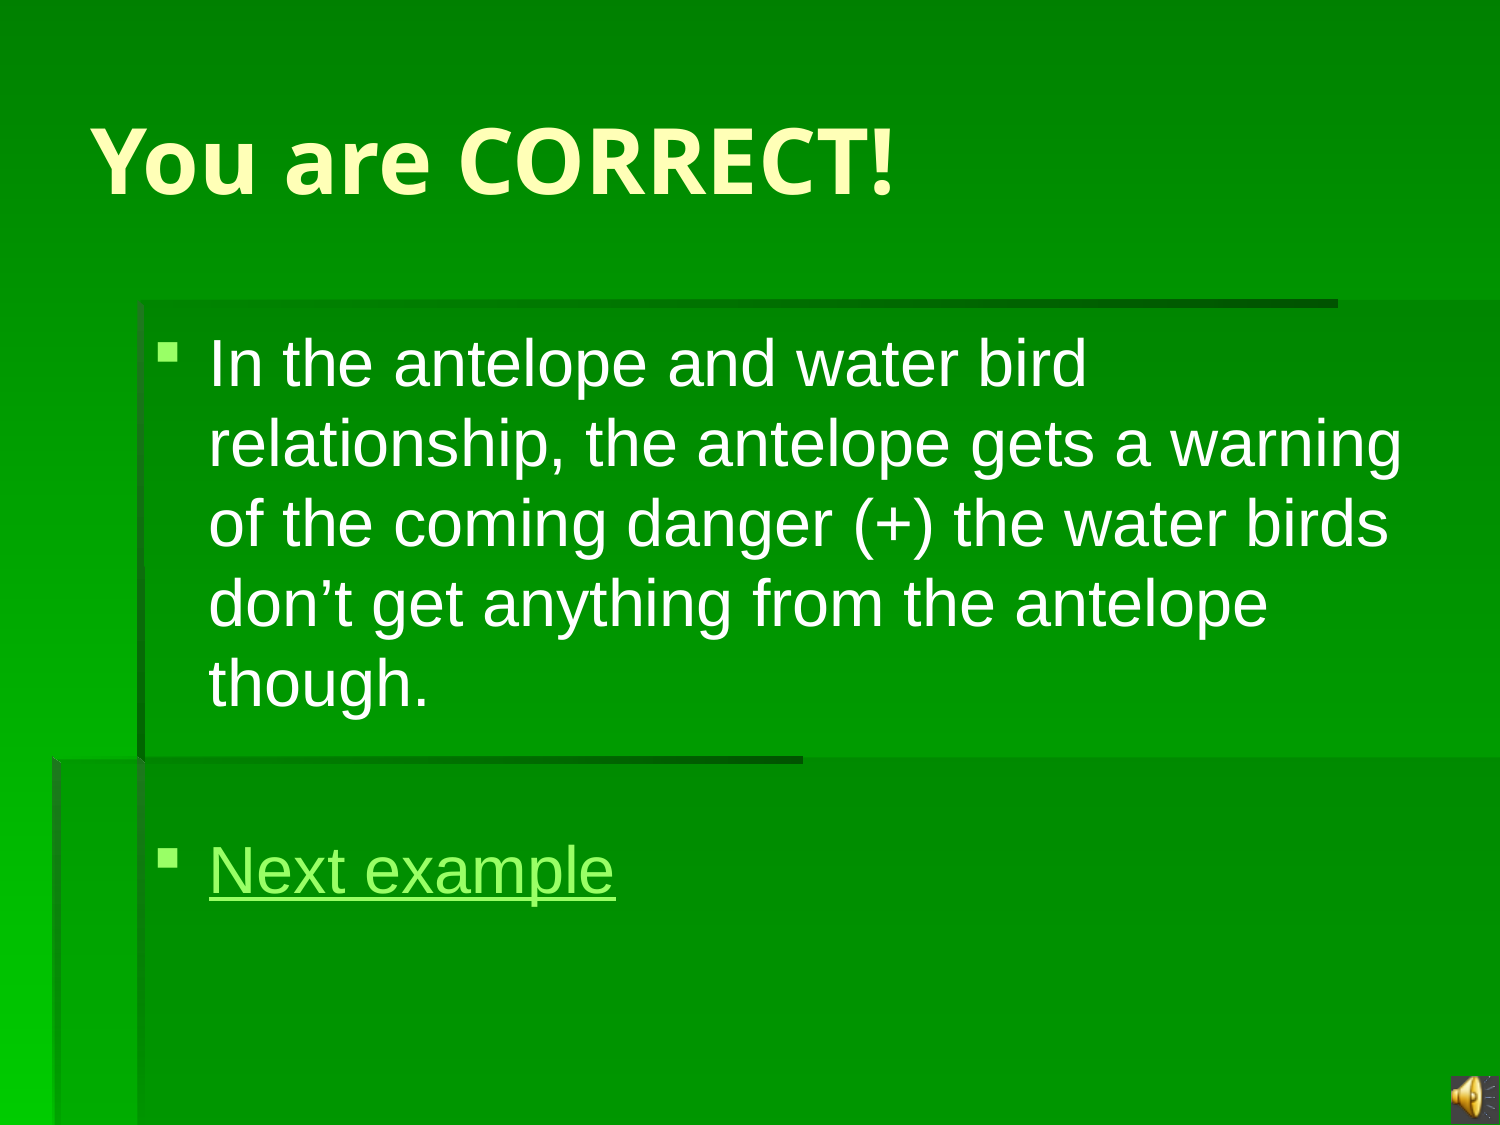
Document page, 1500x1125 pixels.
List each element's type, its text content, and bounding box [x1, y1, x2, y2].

list In the antelope and water bird relationship, the antelope gets a warning of the coming danger (+) the water birds don’t get anything from the antelope though. Next example [137, 312, 1452, 1001]
title You are CORRECT! [74, 39, 1451, 276]
picture [1449, 1074, 1500, 1125]
